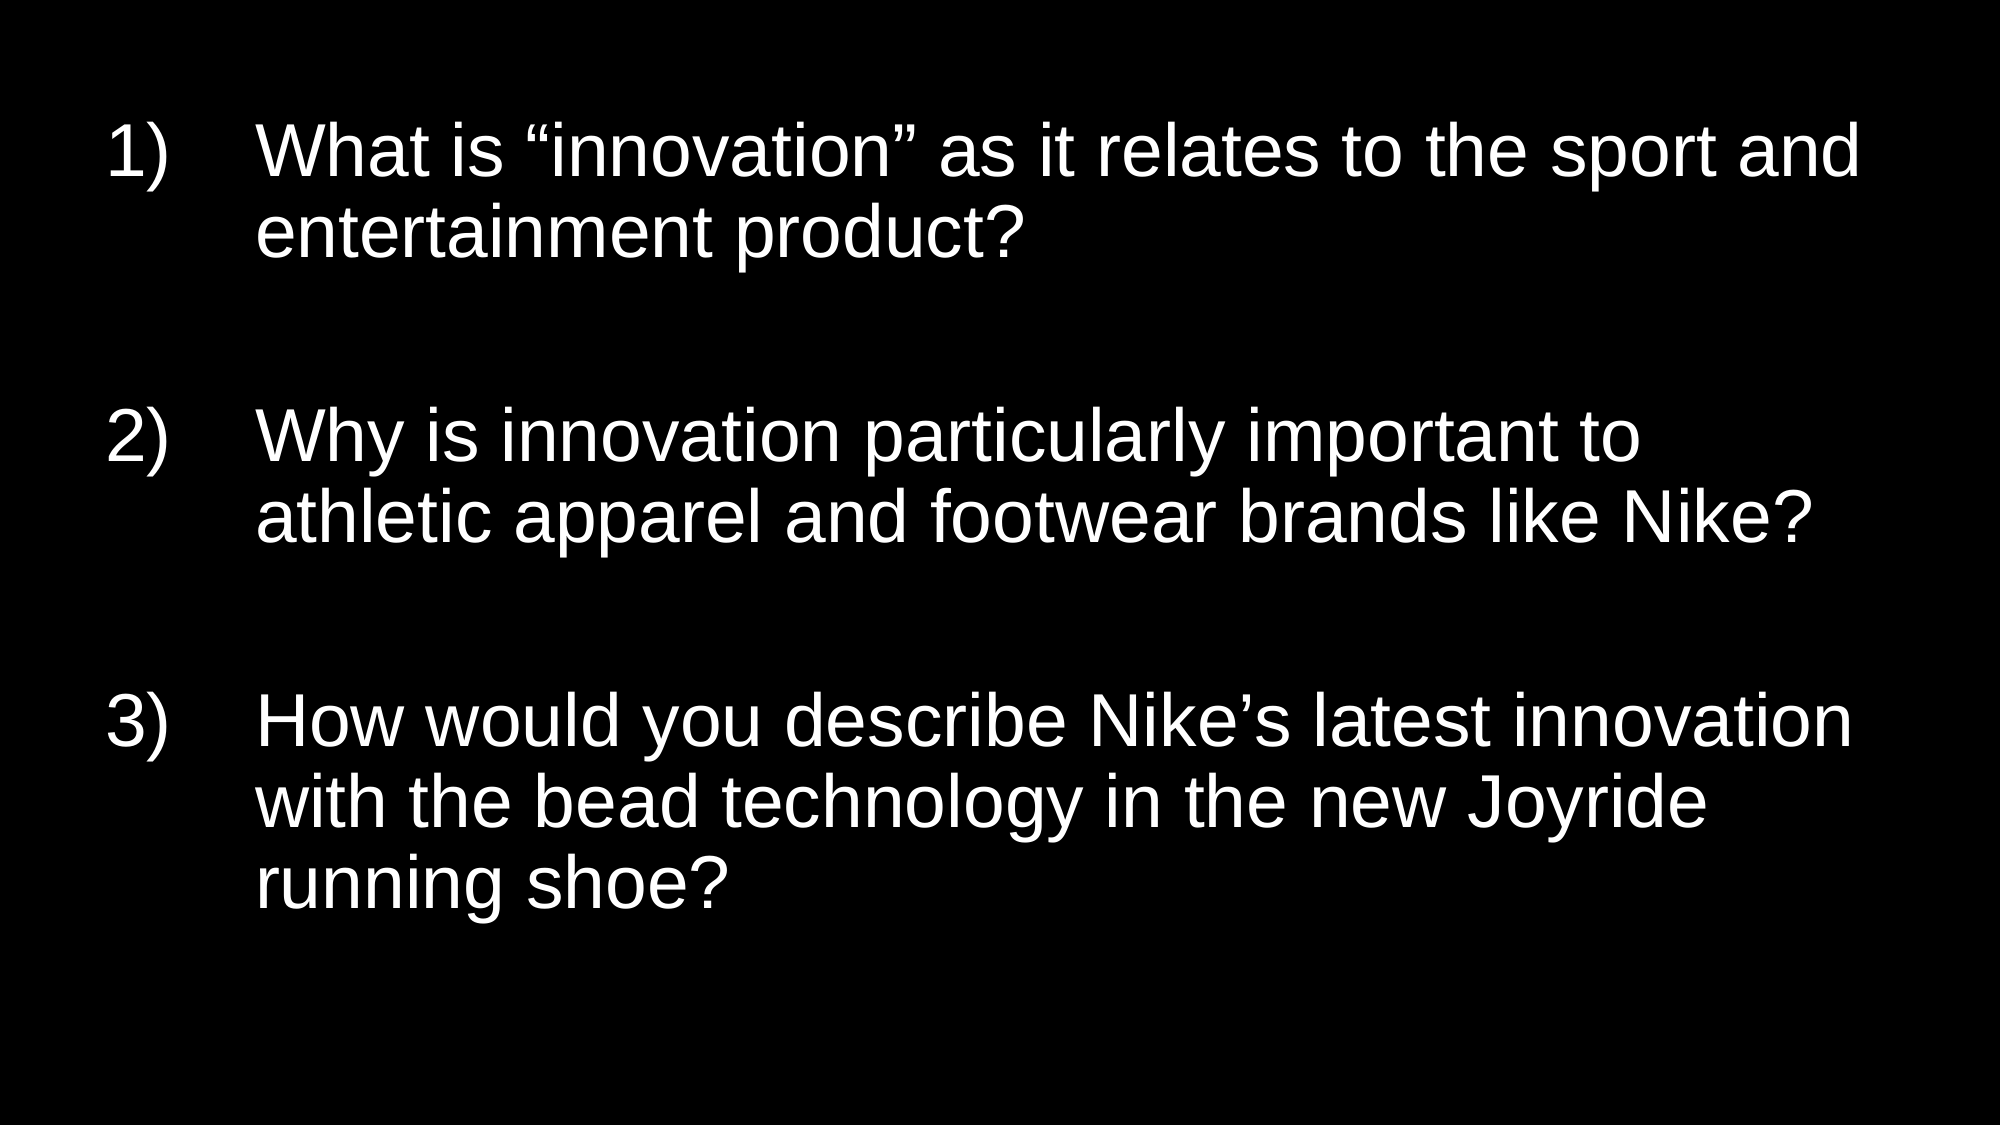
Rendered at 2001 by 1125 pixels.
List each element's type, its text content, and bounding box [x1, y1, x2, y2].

subtitle What is “innovation” as it relates to the sport and entertainment product? Why is innovation particularly important to athletic apparel and footwear brands like Nike? How would you describe Nike’s latest innovation with the bead technology in the new Joyride running shoe? [90, 104, 1910, 377]
